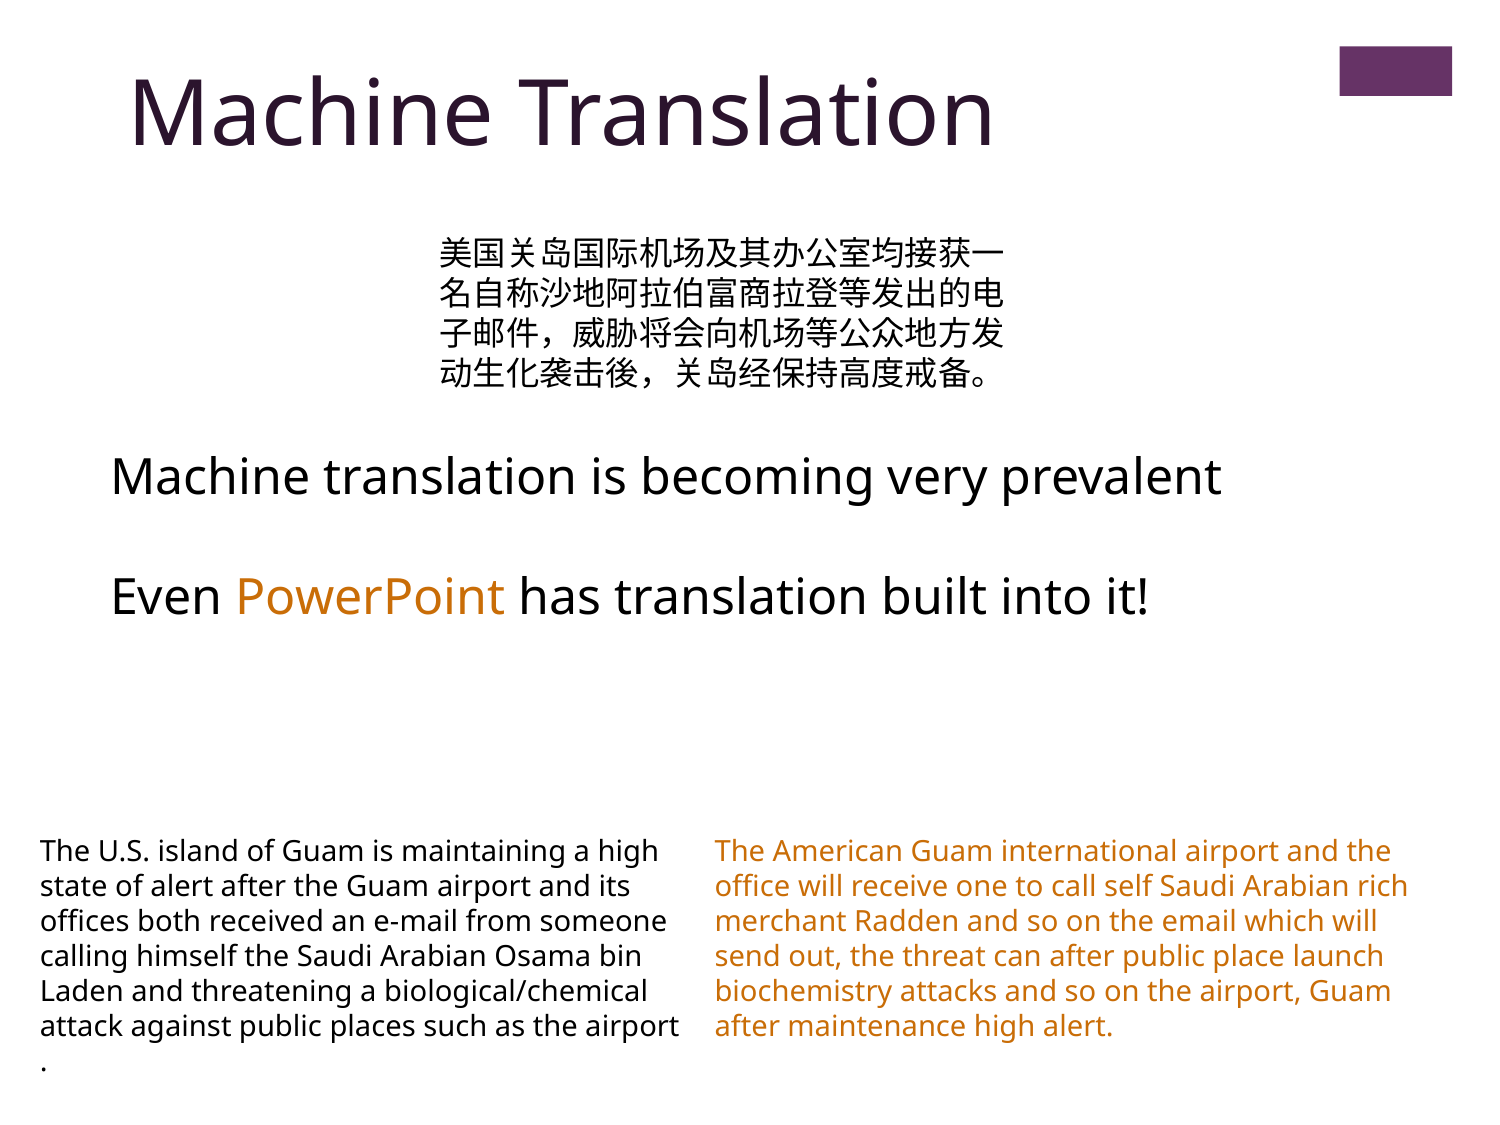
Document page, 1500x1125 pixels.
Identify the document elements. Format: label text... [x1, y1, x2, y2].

text_box 美国关岛国际机场及其办公室均接获一名自称沙地阿拉伯富商拉登等发出的电子邮件，威胁将会向机场等公众地方发动生化袭击後，关岛经保持高度戒备。 [425, 224, 1050, 400]
text_box The American Guam international airport and the office will receive one to call self Saudi Arabian rich merchant Radden and so on the email which will send out, the threat can after public place launch biochemistry attacks and so on the airport, Guam after maintenance high alert. [699, 824, 1450, 1050]
text_box Machine translation is becoming very prevalent Even PowerPoint has translation built into it! [95, 437, 1238, 633]
text_box Machine Translation [112, 46, 1388, 171]
text_box The U.S. island of Guam is maintaining a high state of alert after the Guam airport and its offices both received an e-mail from someone calling himself the Saudi Arabian Osama bin Laden and threatening a biological/chemical attack against public places such as the airport . [24, 824, 698, 1085]
